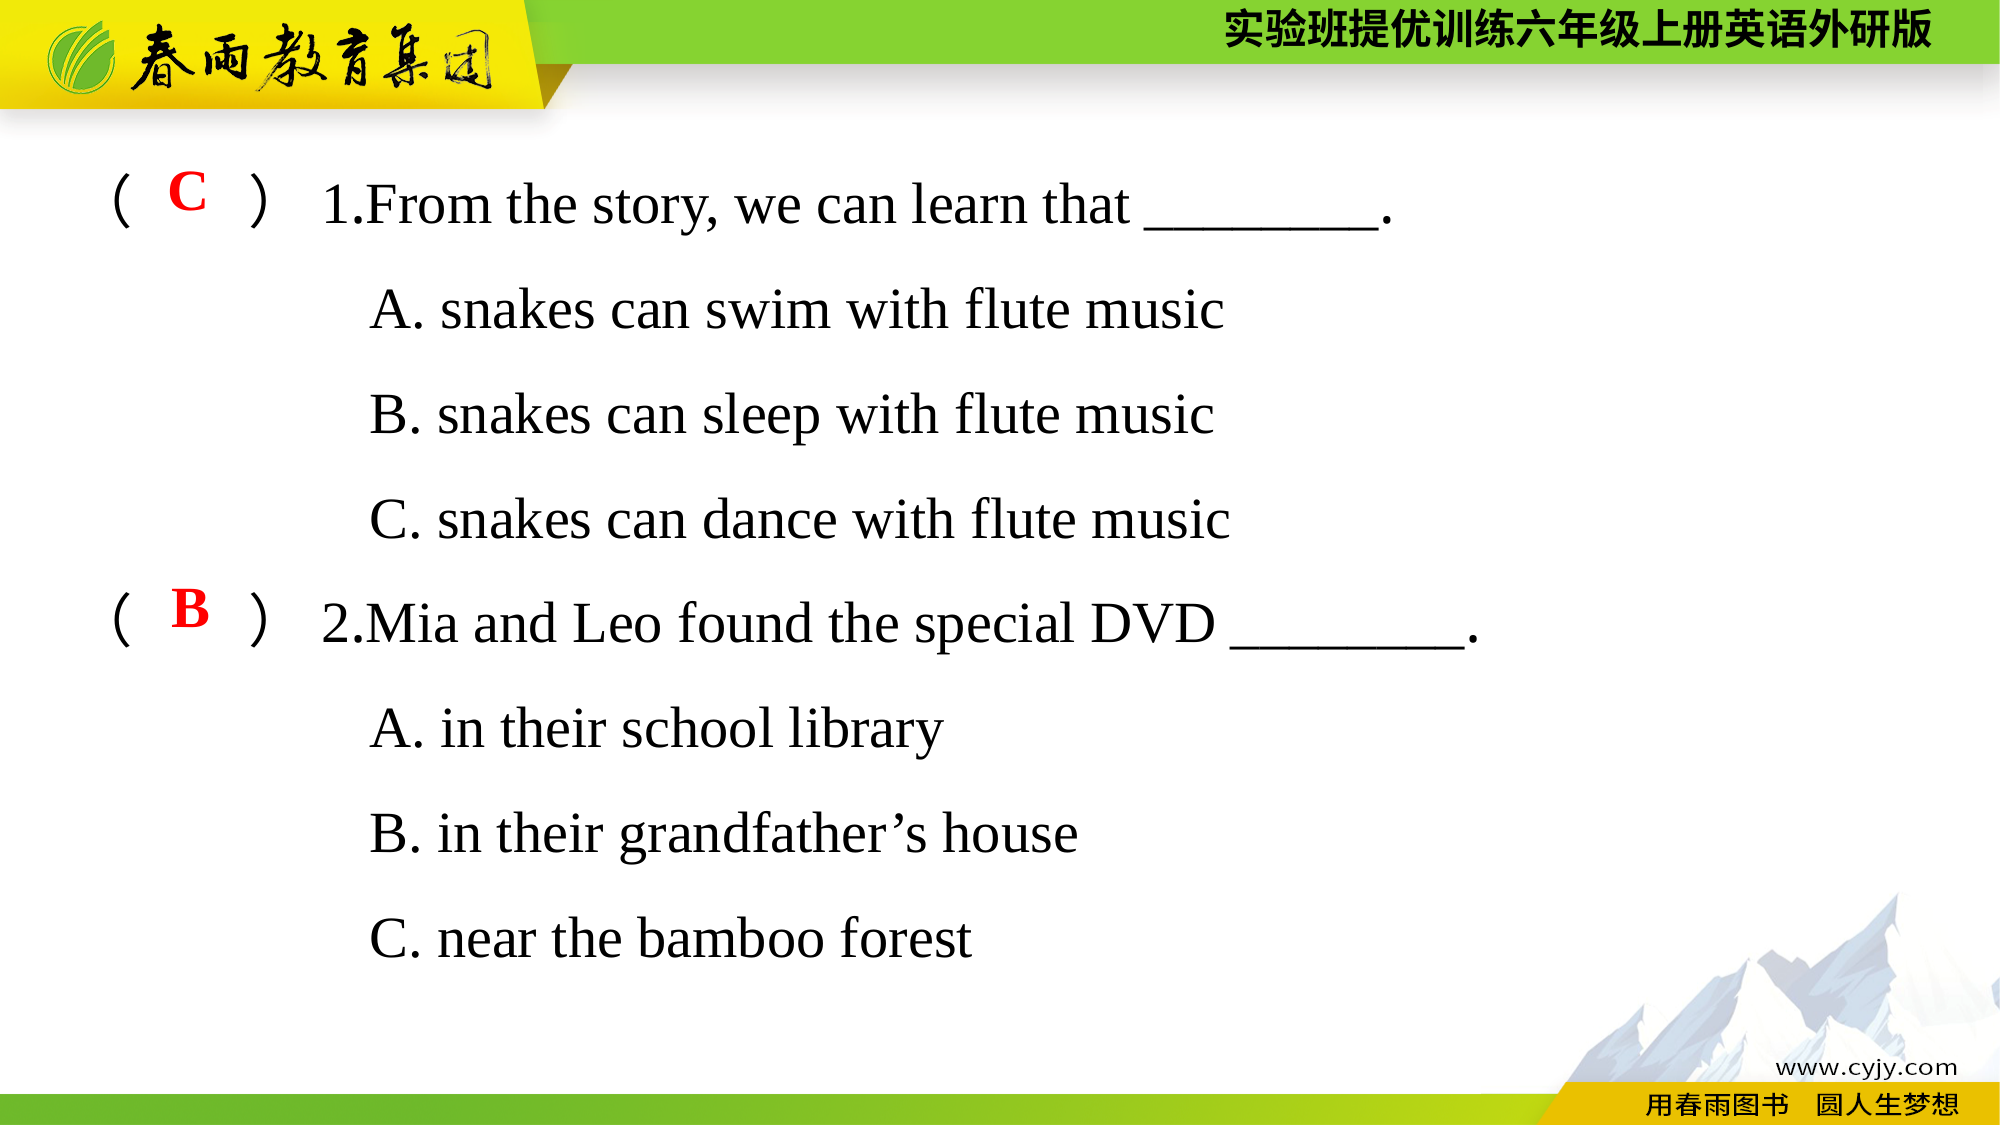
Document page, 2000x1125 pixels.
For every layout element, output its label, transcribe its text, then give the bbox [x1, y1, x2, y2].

list （ ）1.From the story, we can learn that ________. A. snakes can swim with flute music B. snakes can sleep with flute music C. snakes can dance with flute music （ ）2.Mia and Leo found the special DVD ________. A. in their school library B. in their grandfather’s house C. near the bamboo forest [59, 122, 1944, 986]
picture [0, 0, 2000, 1125]
text_box C [153, 144, 225, 230]
text_box B [156, 561, 225, 647]
